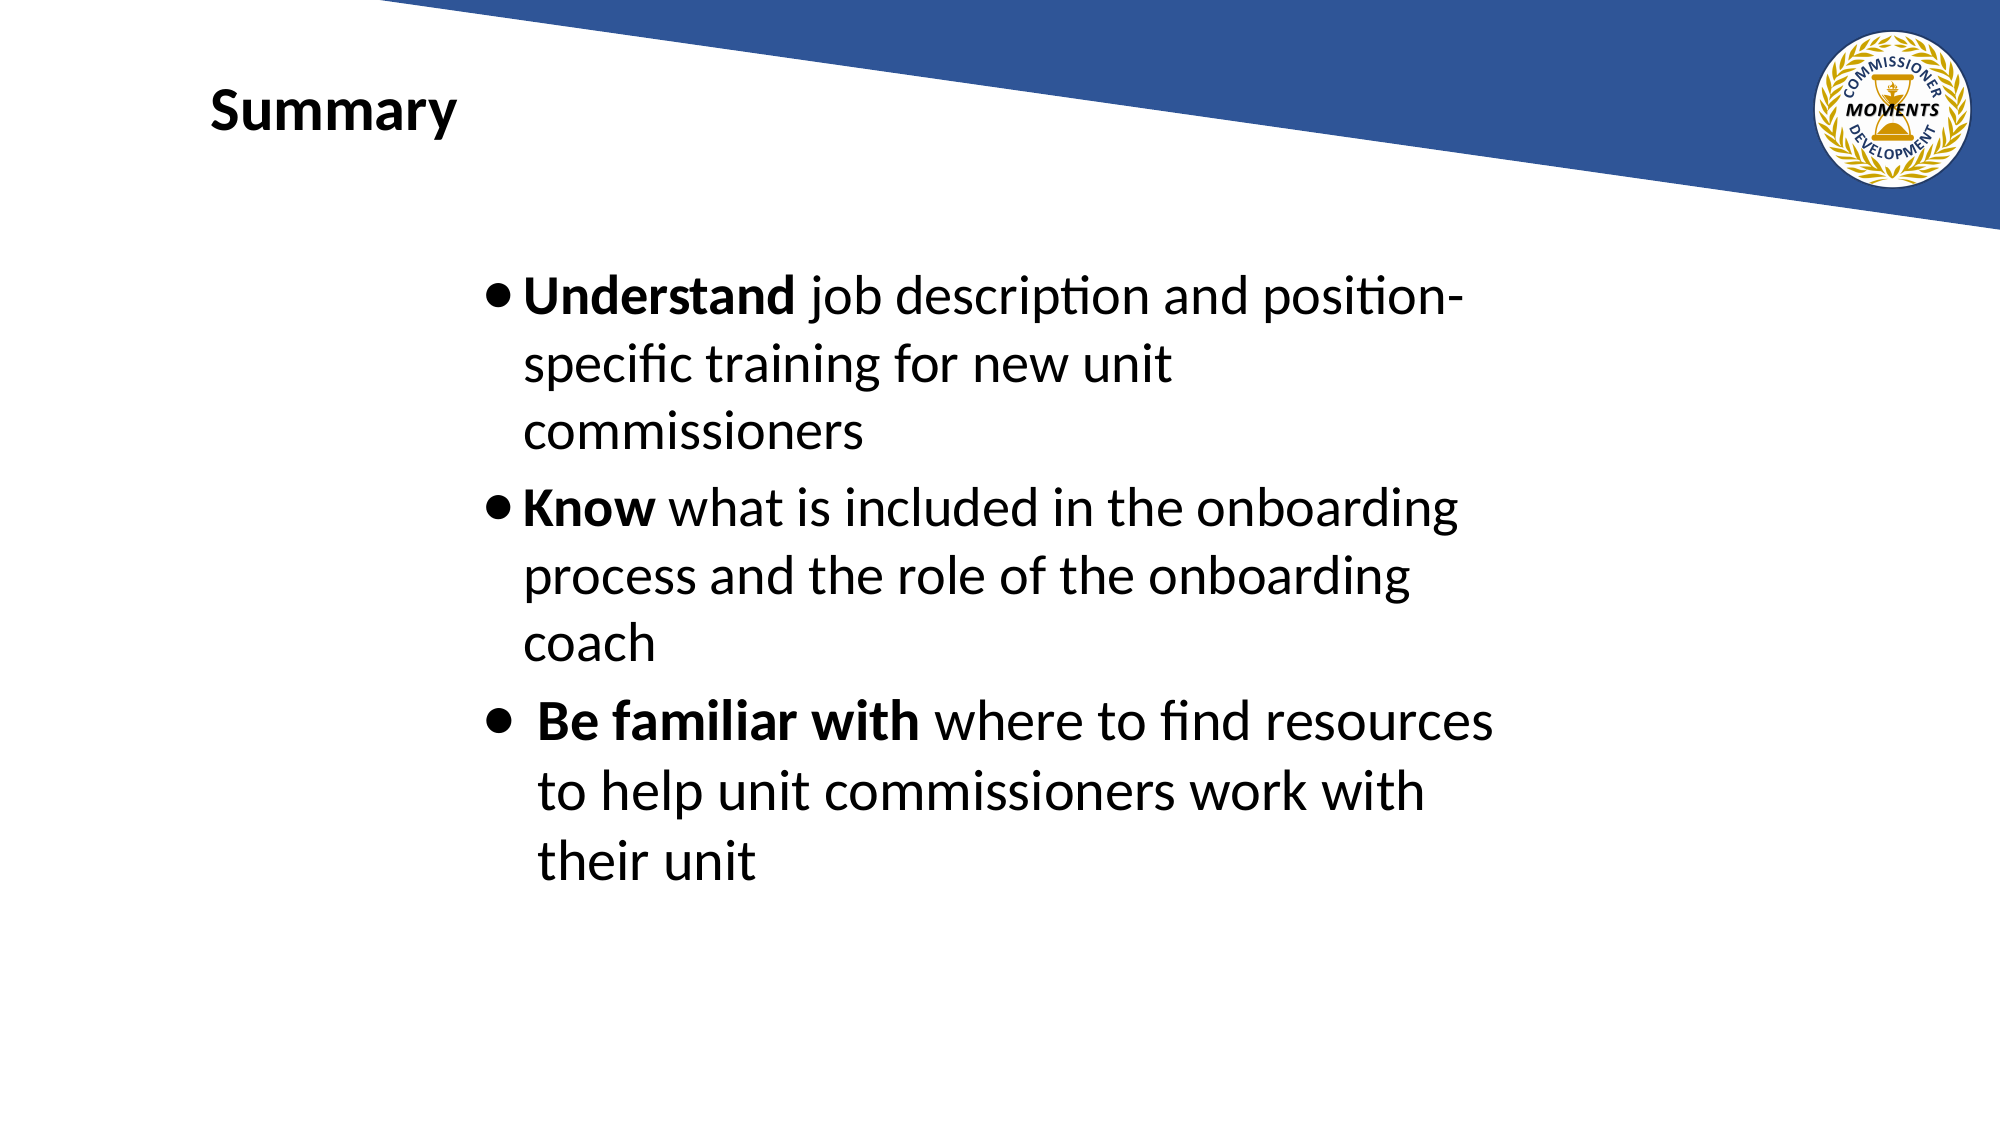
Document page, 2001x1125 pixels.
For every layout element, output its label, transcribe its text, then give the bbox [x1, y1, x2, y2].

text_box Understand job description and position-specific training for new unit commissioners Know what is included in the onboarding process and the role of the onboarding coach Be familiar with where to find resources to help unit commissioners work with their unit [470, 252, 1530, 978]
picture [1813, 30, 1972, 189]
text_box Summary [195, 60, 1127, 151]
